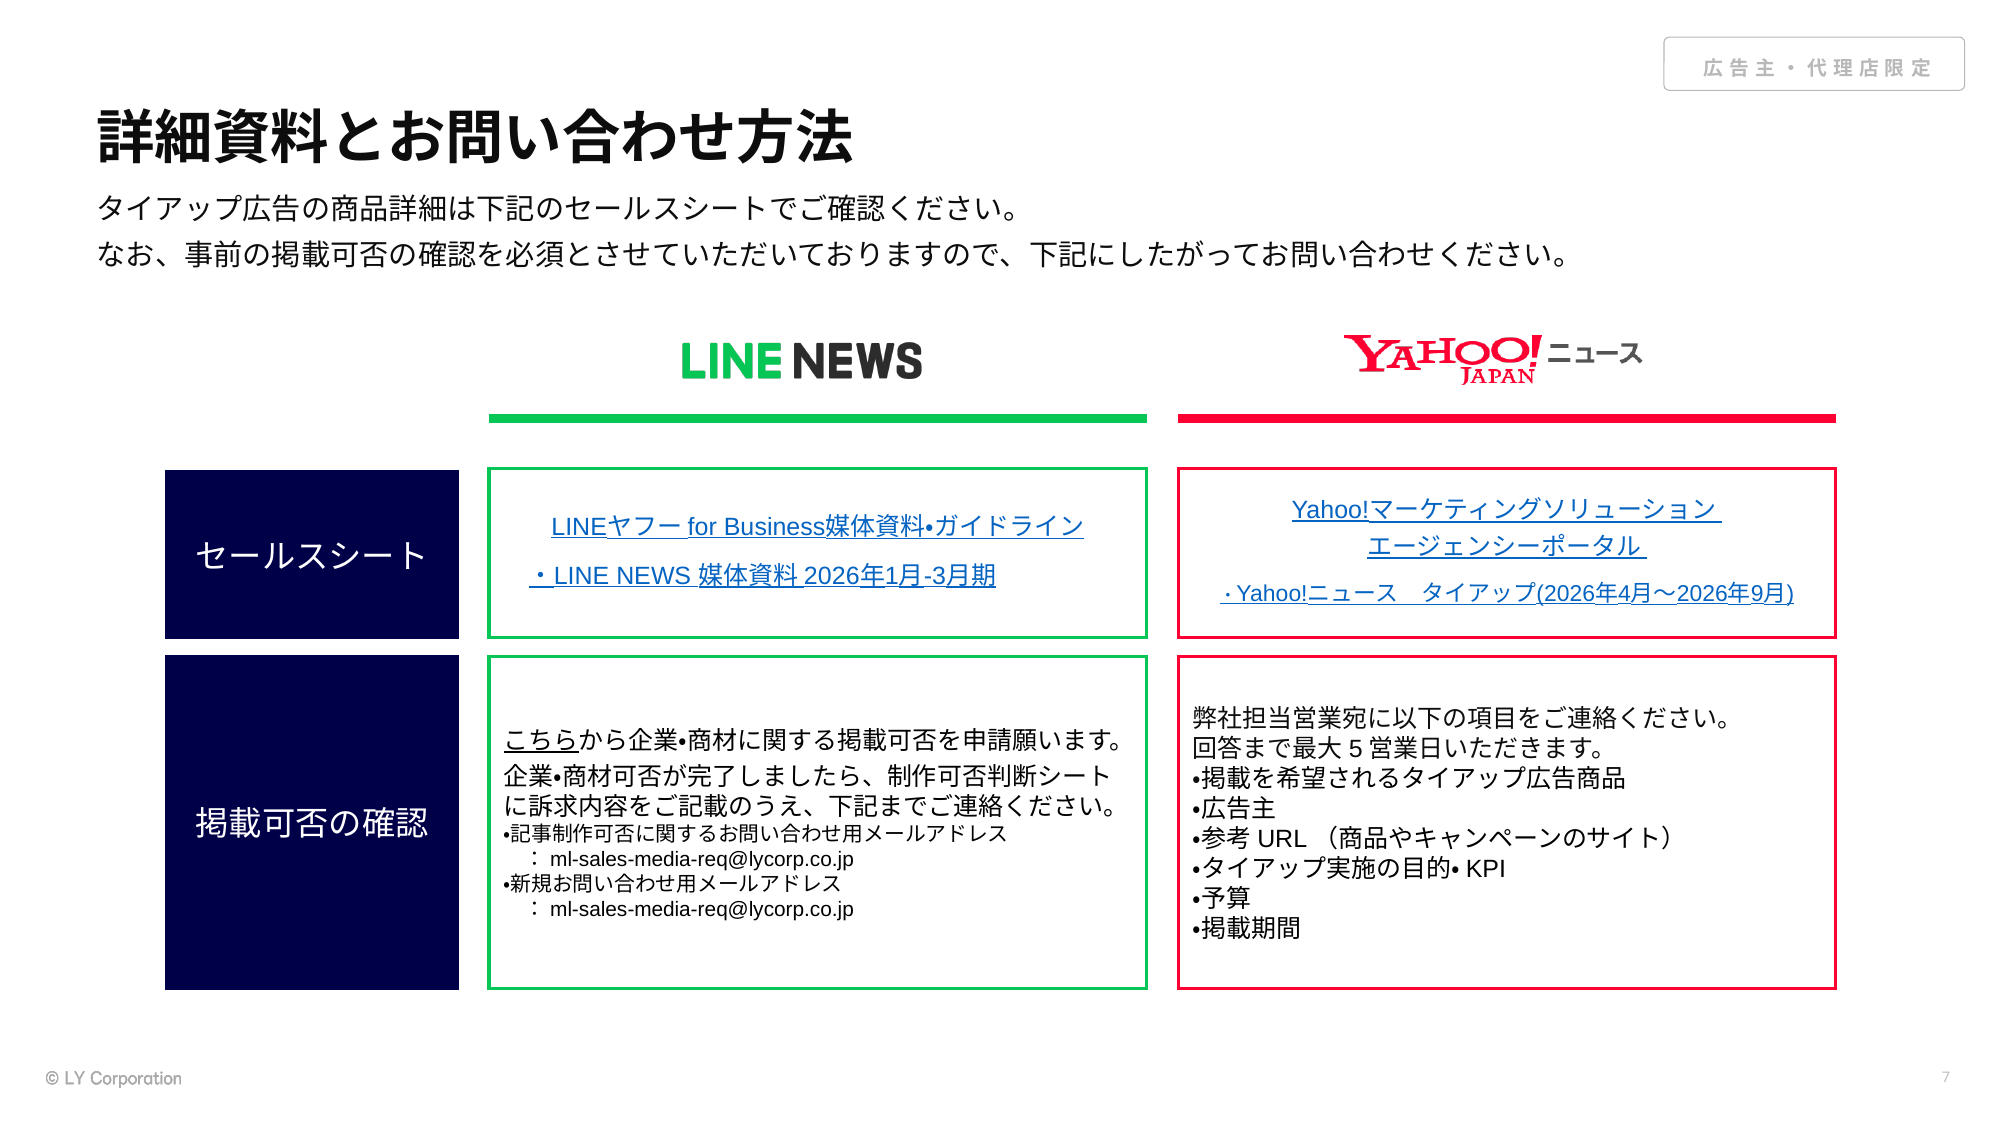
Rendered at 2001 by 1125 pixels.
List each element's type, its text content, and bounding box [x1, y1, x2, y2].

picture [46, 1071, 181, 1088]
text_box Yahoo!マーケティングソリューション エージェンシーポータル ・Yahoo!ニュース タイアップ(2026年4月～2026年9月) [1177, 467, 1837, 639]
text_box こちらから企業・商材に関する掲載可否を申請願います。 企業・商材可否が完了しましたら、制作可否判断シートに訴求内容をご記載のうえ、下記までご連絡ください。 ・記事制作可否に関するお問い合わせ用メールアドレス ：ml-sales-media-req@lycorp.co.jp ・新規お問い合わせ用メールアドレス ：ml-sales-media-req@lycorp.co.jp [487, 655, 1148, 990]
text_box セールスシート [165, 470, 459, 639]
text_box LINEヤフー for Business媒体資料・ガイドライン ・LINE NEWS 媒体資料 2026年1月-3月期 [487, 467, 1148, 639]
picture [1344, 335, 1644, 386]
text_box 掲載可否の確認 [165, 655, 459, 990]
picture [681, 342, 923, 379]
text_box 詳細資料とお問い合わせ方法 [96, 100, 1904, 193]
list タイアップ広告の商品詳細は下記のセールスシートでご確認ください。 なお、事前の掲載可否の確認を必須とさせていただいておりますので、下記にしたがってお問い合わせください。 [96, 193, 1904, 273]
text_box 弊社担当営業宛に以下の項目をご連絡ください。 回答まで最大5営業日いただきます。 ・掲載を希望されるタイアップ広告商品 ・広告主 ・参考URL（商品やキャンペーンのサイト） ・タイアップ実施の目的・KPI ・予算 ・掲載期間 [1177, 655, 1837, 990]
